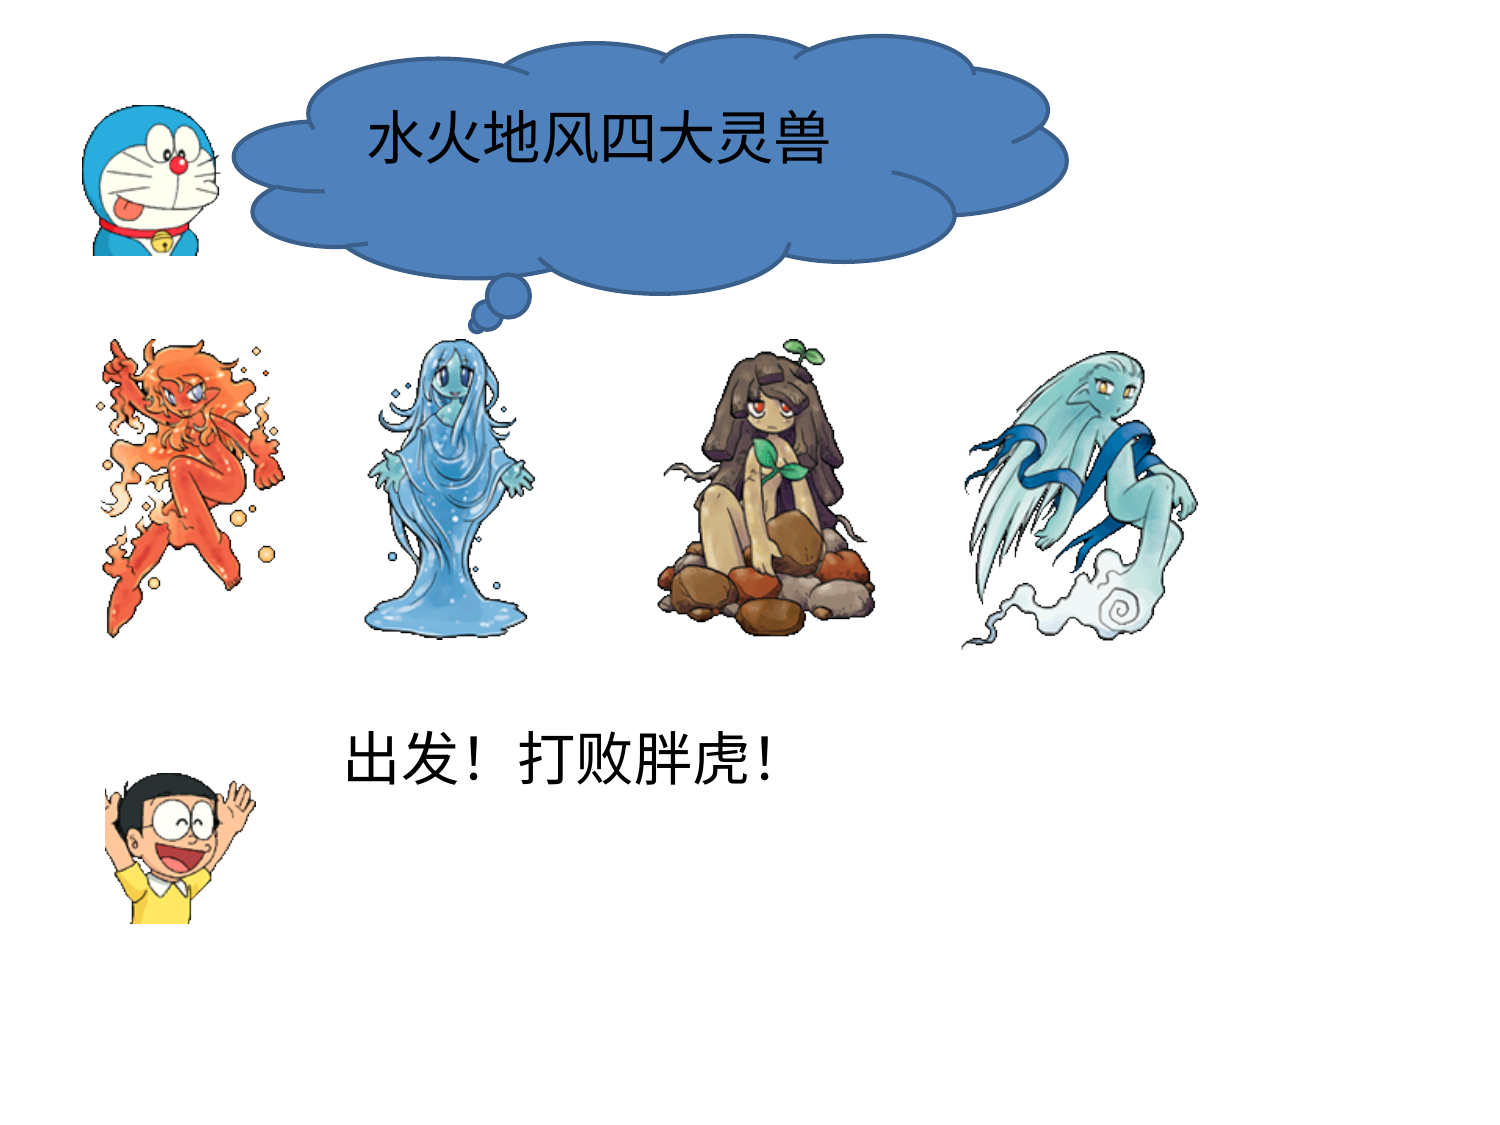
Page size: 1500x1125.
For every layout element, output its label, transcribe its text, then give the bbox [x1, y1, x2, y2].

text_box 水火地风四大灵兽 [351, 93, 938, 179]
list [81, 105, 233, 256]
picture [363, 339, 537, 641]
picture [105, 773, 256, 924]
picture [960, 351, 1201, 652]
picture [655, 339, 877, 641]
text_box 出发！打败胖虎！ [328, 714, 832, 800]
picture [93, 339, 285, 641]
text_box [238, 33, 1069, 335]
